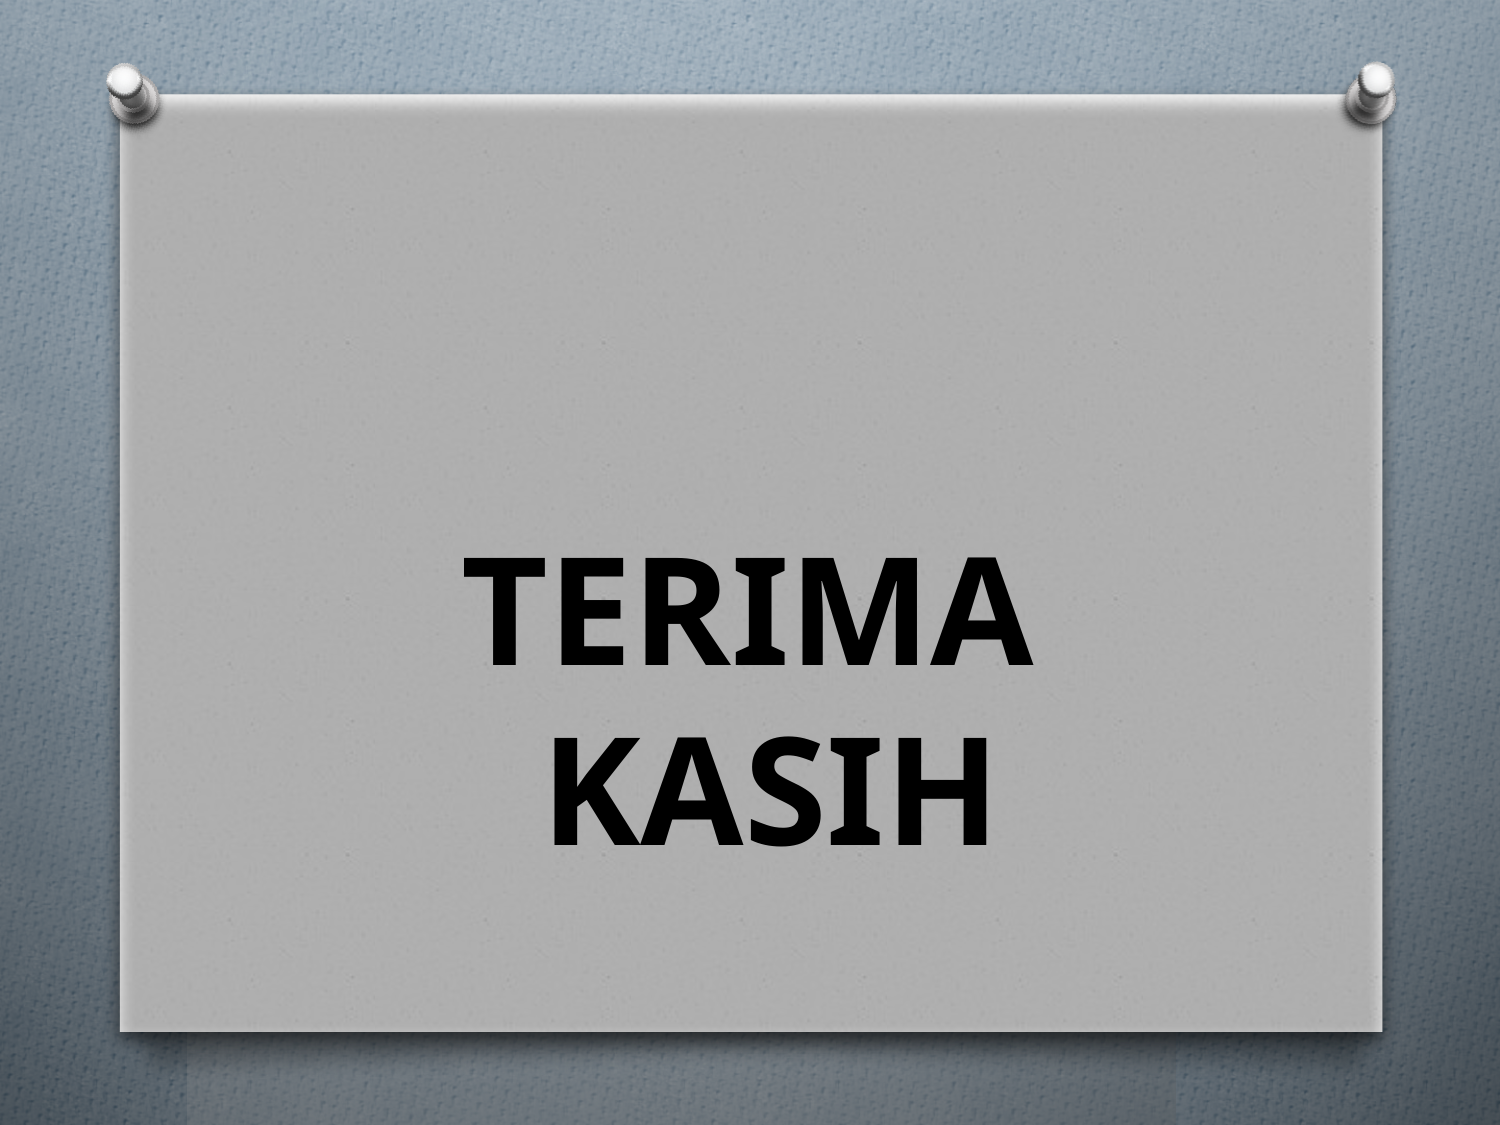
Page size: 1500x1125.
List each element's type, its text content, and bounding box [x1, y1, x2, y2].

list TERIMA KASIH [240, 347, 1257, 939]
picture [1317, 35, 1439, 156]
picture [75, 29, 198, 153]
